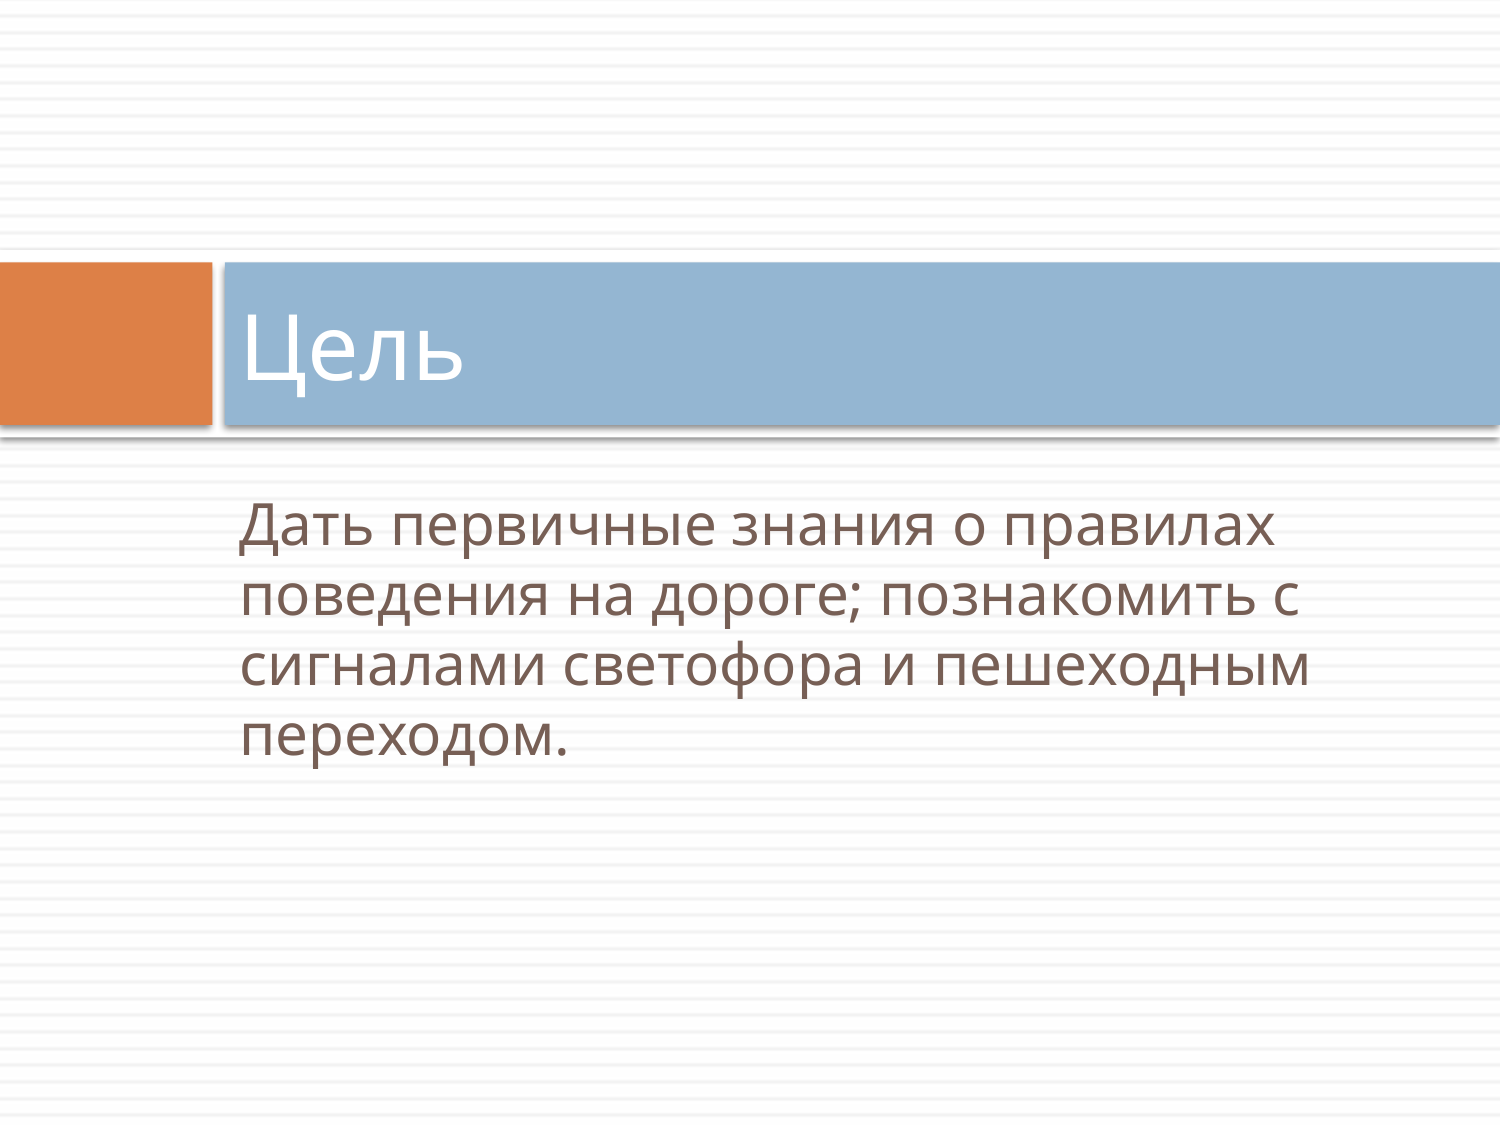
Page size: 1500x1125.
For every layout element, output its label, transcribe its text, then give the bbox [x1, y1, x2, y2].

title Цель [225, 262, 1475, 425]
list Дать первичные знания о правилах поведения на дороге; познакомить с сигналами светофора и пешеходным переходом. [225, 479, 1394, 811]
